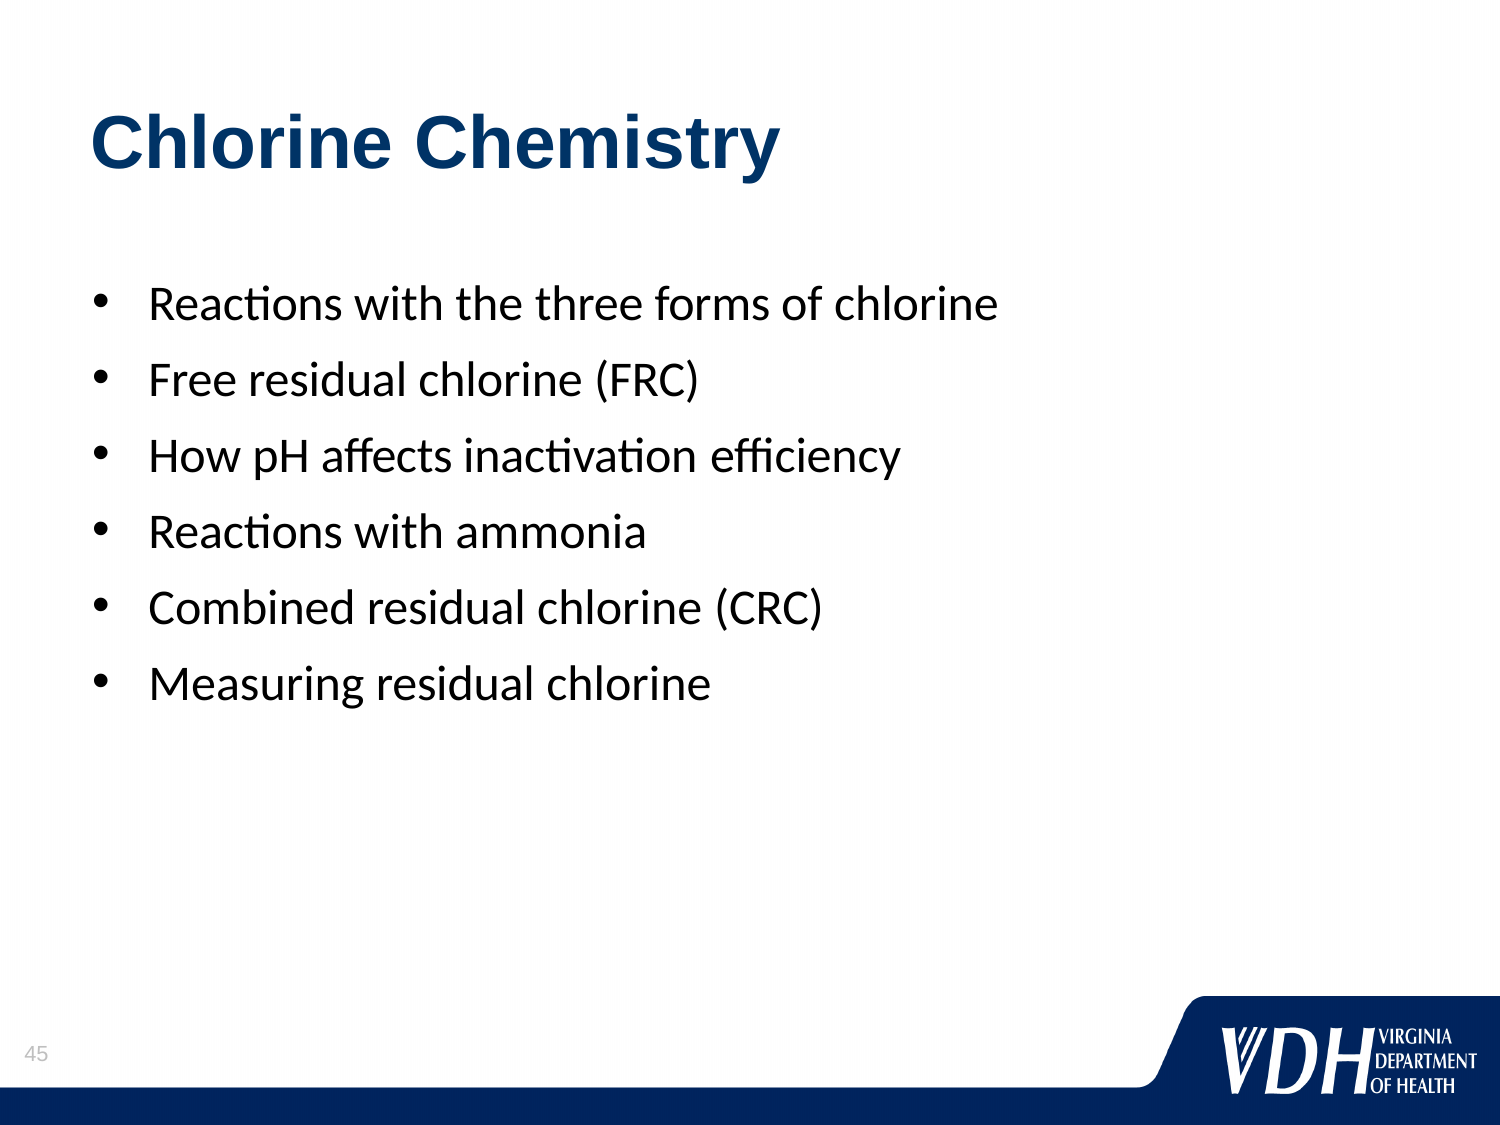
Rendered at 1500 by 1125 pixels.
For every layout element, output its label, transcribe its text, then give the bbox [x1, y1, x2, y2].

title Chlorine Chemistry [75, 45, 1425, 233]
picture [0, 0, 1500, 1125]
list Reactions with the three forms of chlorine Free residual chlorine (FRC) How pH affects inactivation efficiency Reactions with ammonia Combined residual chlorine (CRC) Measuring residual chlorine [75, 262, 1425, 1050]
slide_number 45 [9, 1025, 104, 1080]
